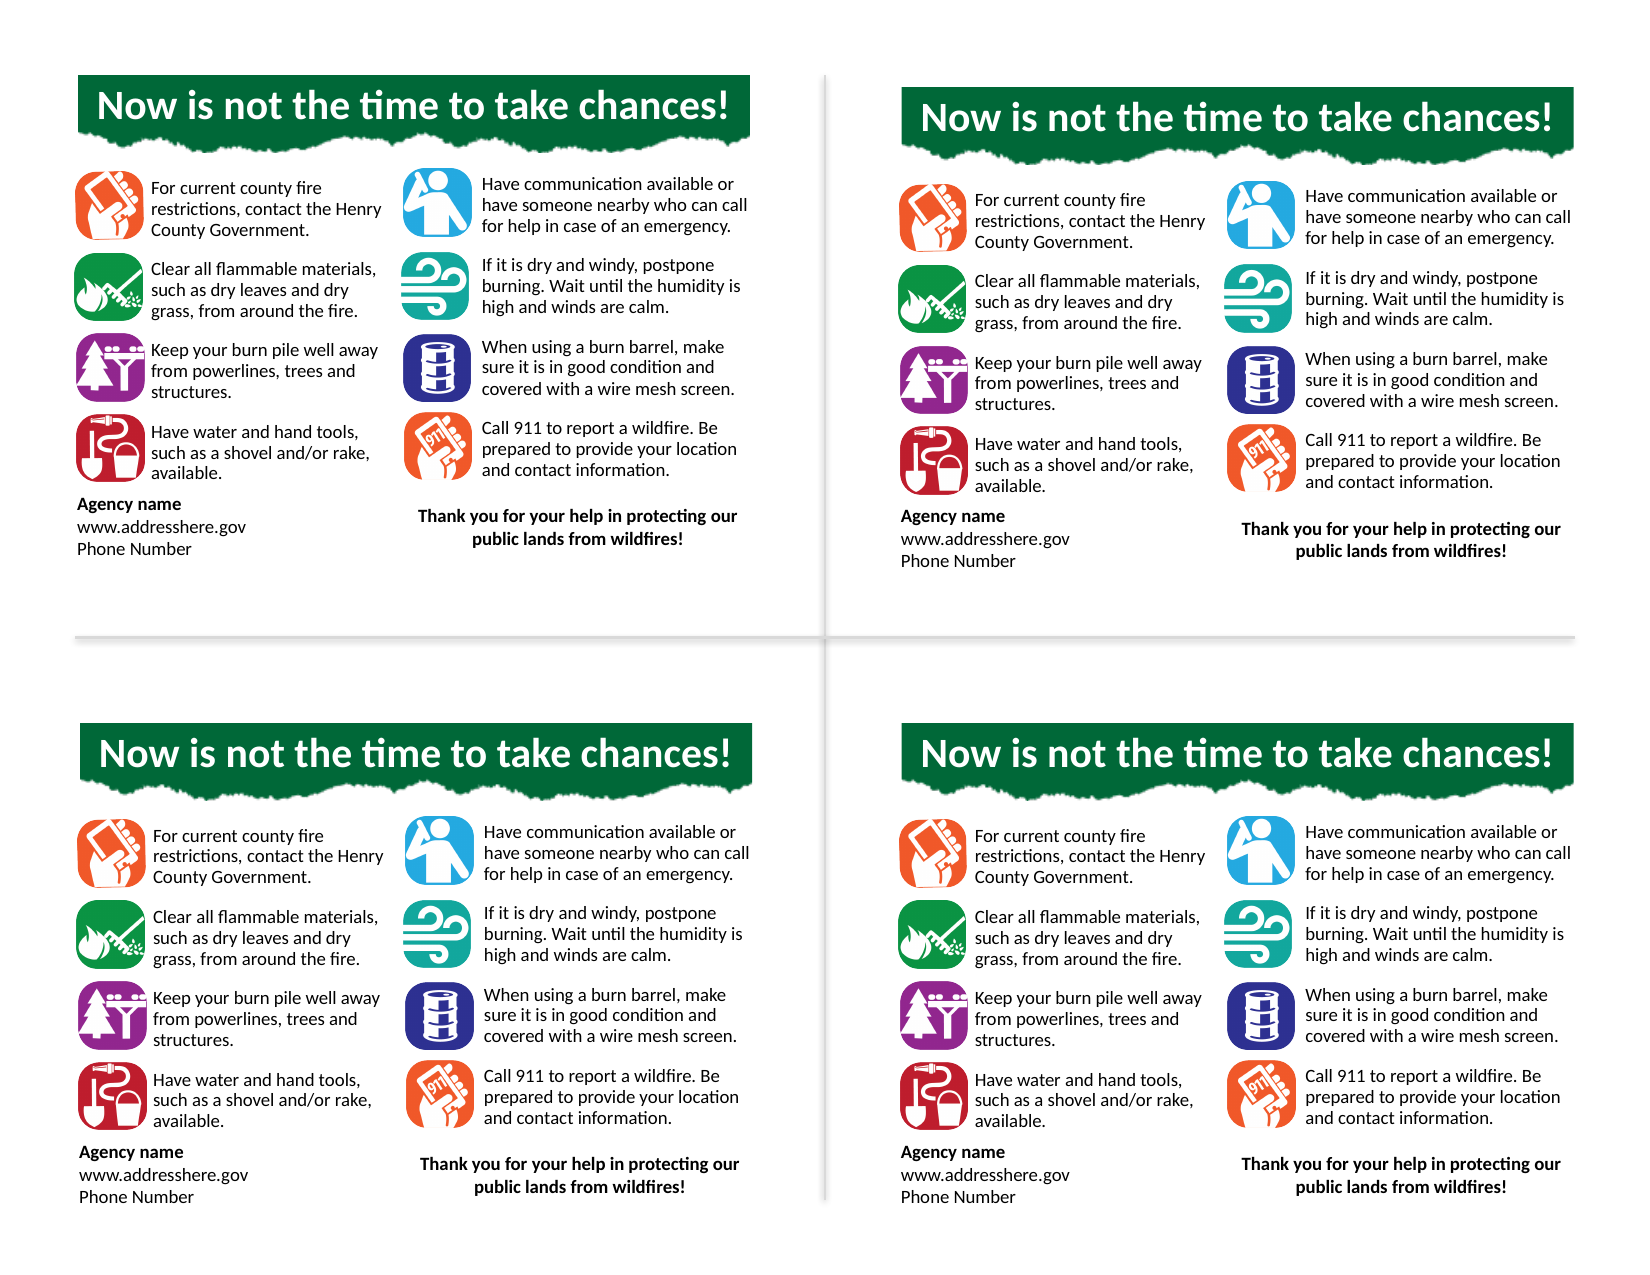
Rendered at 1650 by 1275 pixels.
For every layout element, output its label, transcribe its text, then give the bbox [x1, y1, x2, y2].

picture [901, 723, 1574, 801]
text_box Thank you for your help in protecting our public lands from wildfires! [407, 1151, 753, 1197]
picture [403, 168, 472, 237]
text_box Have communication available or have someone nearby who can call for help in case of an emergency. If it is dry and windy, postpone burning. Wait until the humidity is high and winds are calm. When using a burn barrel, make sure it is in good condition and covered with a wire mesh screen. Call 911 to report a wildfire. Be prepared to provide your location and contact information. [481, 173, 751, 480]
picture [401, 900, 471, 969]
picture [1226, 346, 1295, 415]
text_box Agency name www.addresshere.gov Phone Number [77, 491, 278, 560]
picture [1223, 900, 1293, 969]
text_box For current county fire restrictions, contact the Henry County Government. Clear all flammable materials, such as dry leaves and dry grass, from around the fire. Keep your burn pile well away from powerlines, trees and structures. Have water and hand tools, such as a shovel and/or rake, available. [151, 177, 390, 484]
picture [898, 819, 967, 888]
picture [404, 411, 473, 480]
text_box Have communication available or have someone nearby who can call for help in case of an emergency. If it is dry and windy, postpone burning. Wait until the humidity is high and winds are calm. When using a burn barrel, make sure it is in good condition and covered with a wire mesh screen. Call 911 to report a wildfire. Be prepared to provide your location and contact information. [483, 821, 753, 1128]
text_box For current county fire restrictions, contact the Henry County Government. Clear all flammable materials, such as dry leaves and dry grass, from around the fire. Keep your burn pile well away from powerlines, trees and structures. Have water and hand tools, such as a shovel and/or rake, available. [974, 189, 1213, 497]
picture [898, 265, 967, 334]
text_box Thank you for your help in protecting our public lands from wildfires! [1228, 516, 1574, 562]
picture [78, 1062, 147, 1131]
text_box For current county fire restrictions, contact the Henry County Government. Clear all flammable materials, such as dry leaves and dry grass, from around the fire. Keep your burn pile well away from powerlines, trees and structures. Have water and hand tools, such as a shovel and/or rake, available. [153, 825, 392, 1132]
picture [899, 1062, 968, 1131]
picture [74, 252, 143, 321]
text_box Agency name www.addresshere.gov Phone Number [900, 1139, 1102, 1208]
picture [77, 819, 146, 888]
picture [399, 252, 469, 321]
picture [405, 816, 474, 885]
picture [1226, 981, 1295, 1050]
text_box Agency name www.addresshere.gov Phone Number [79, 1139, 280, 1208]
picture [901, 87, 1574, 166]
picture [76, 414, 145, 483]
picture [899, 981, 968, 1050]
picture [75, 171, 144, 240]
picture [76, 333, 145, 402]
picture [1227, 1059, 1296, 1128]
picture [79, 723, 753, 801]
picture [898, 900, 967, 969]
text_box Thank you for your help in protecting our public lands from wildfires! [405, 504, 751, 550]
picture [405, 981, 474, 1050]
picture [1227, 816, 1296, 885]
picture [403, 334, 472, 403]
picture [899, 345, 968, 414]
text_box Have communication available or have someone nearby who can call for help in case of an emergency. If it is dry and windy, postpone burning. Wait until the humidity is high and winds are calm. When using a burn barrel, make sure it is in good condition and covered with a wire mesh screen. Call 911 to report a wildfire. Be prepared to provide your location and contact information. [1305, 821, 1574, 1128]
picture [1227, 424, 1296, 493]
text_box For current county fire restrictions, contact the Henry County Government. Clear all flammable materials, such as dry leaves and dry grass, from around the fire. Keep your burn pile well away from powerlines, trees and structures. Have water and hand tools, such as a shovel and/or rake, available. [974, 825, 1213, 1132]
text_box Thank you for your help in protecting our public lands from wildfires! [1228, 1151, 1574, 1197]
picture [77, 75, 751, 153]
picture [898, 183, 967, 252]
picture [899, 426, 968, 495]
picture [1223, 264, 1293, 333]
text_box Agency name www.addresshere.gov Phone Number [900, 504, 1102, 572]
text_box Have communication available or have someone nearby who can call for help in case of an emergency. If it is dry and windy, postpone burning. Wait until the humidity is high and winds are calm. When using a burn barrel, make sure it is in good condition and covered with a wire mesh screen. Call 911 to report a wildfire. Be prepared to provide your location and contact information. [1305, 185, 1574, 493]
picture [406, 1059, 475, 1128]
picture [76, 900, 145, 969]
picture [78, 981, 147, 1050]
picture [1227, 180, 1296, 249]
